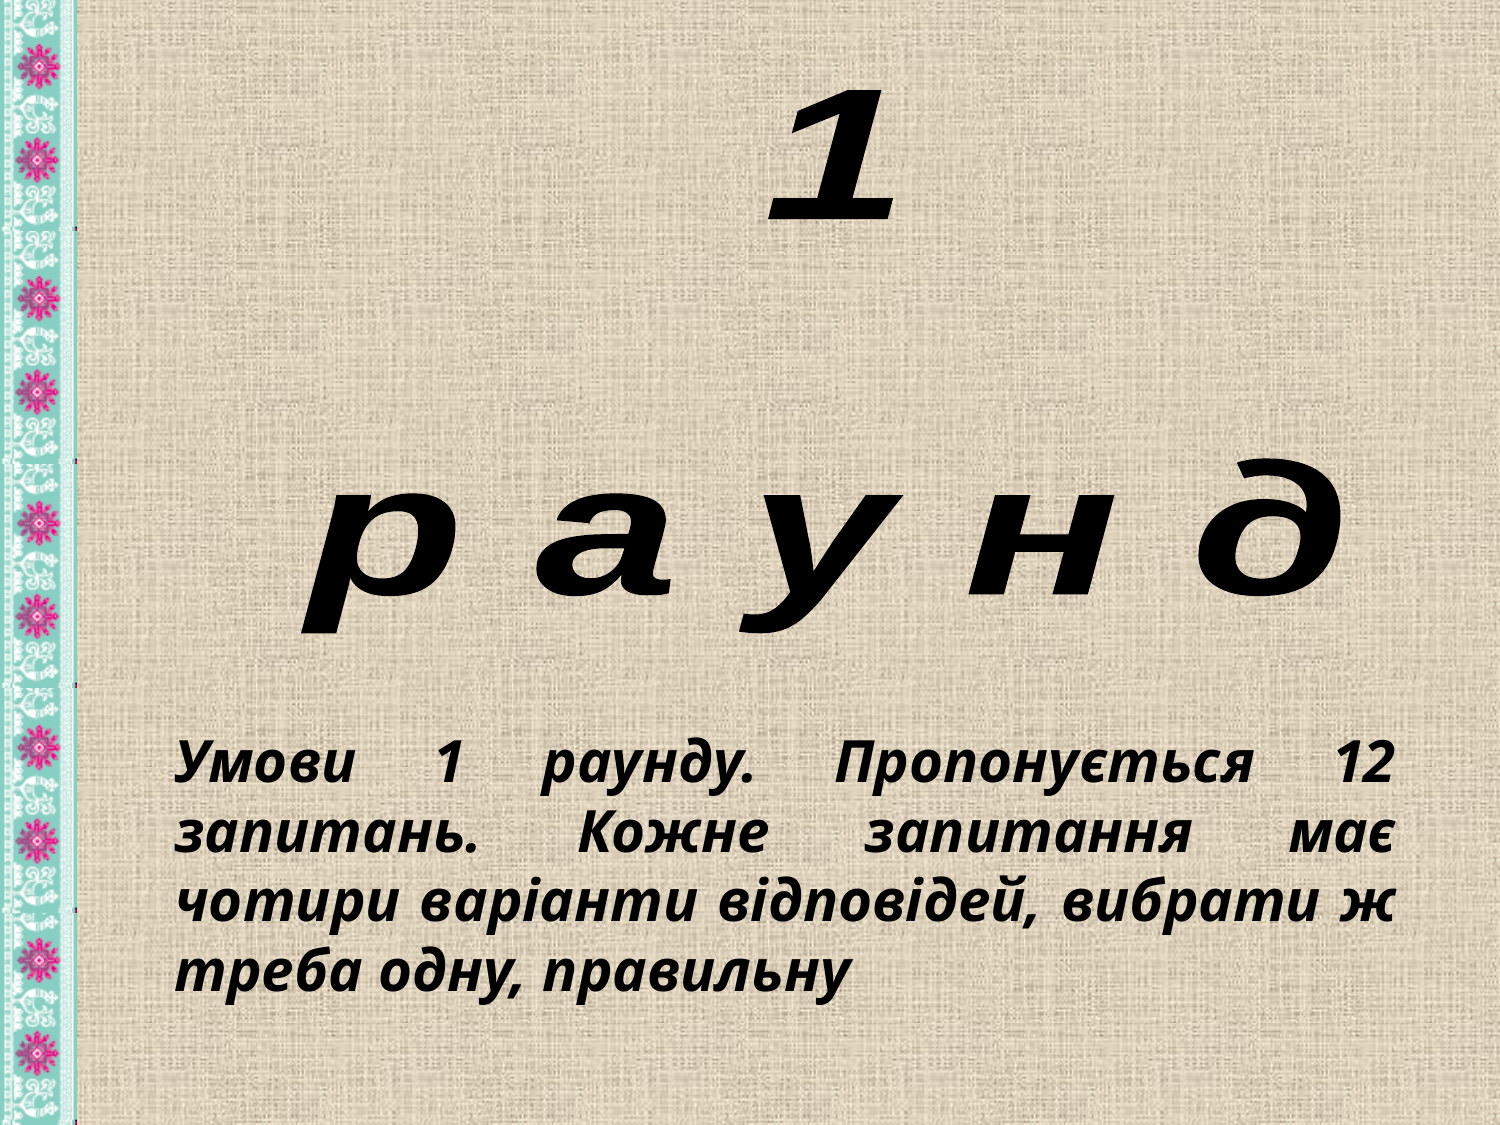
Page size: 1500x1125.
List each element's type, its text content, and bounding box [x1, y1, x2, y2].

picture [0, 0, 1500, 1125]
subtitle Умови 1 раунду. Пропонується 12 запитань. Кожне запитання має чотири варіанти відповідей, вибрати ж треба одну, правильну [159, 715, 1412, 1004]
